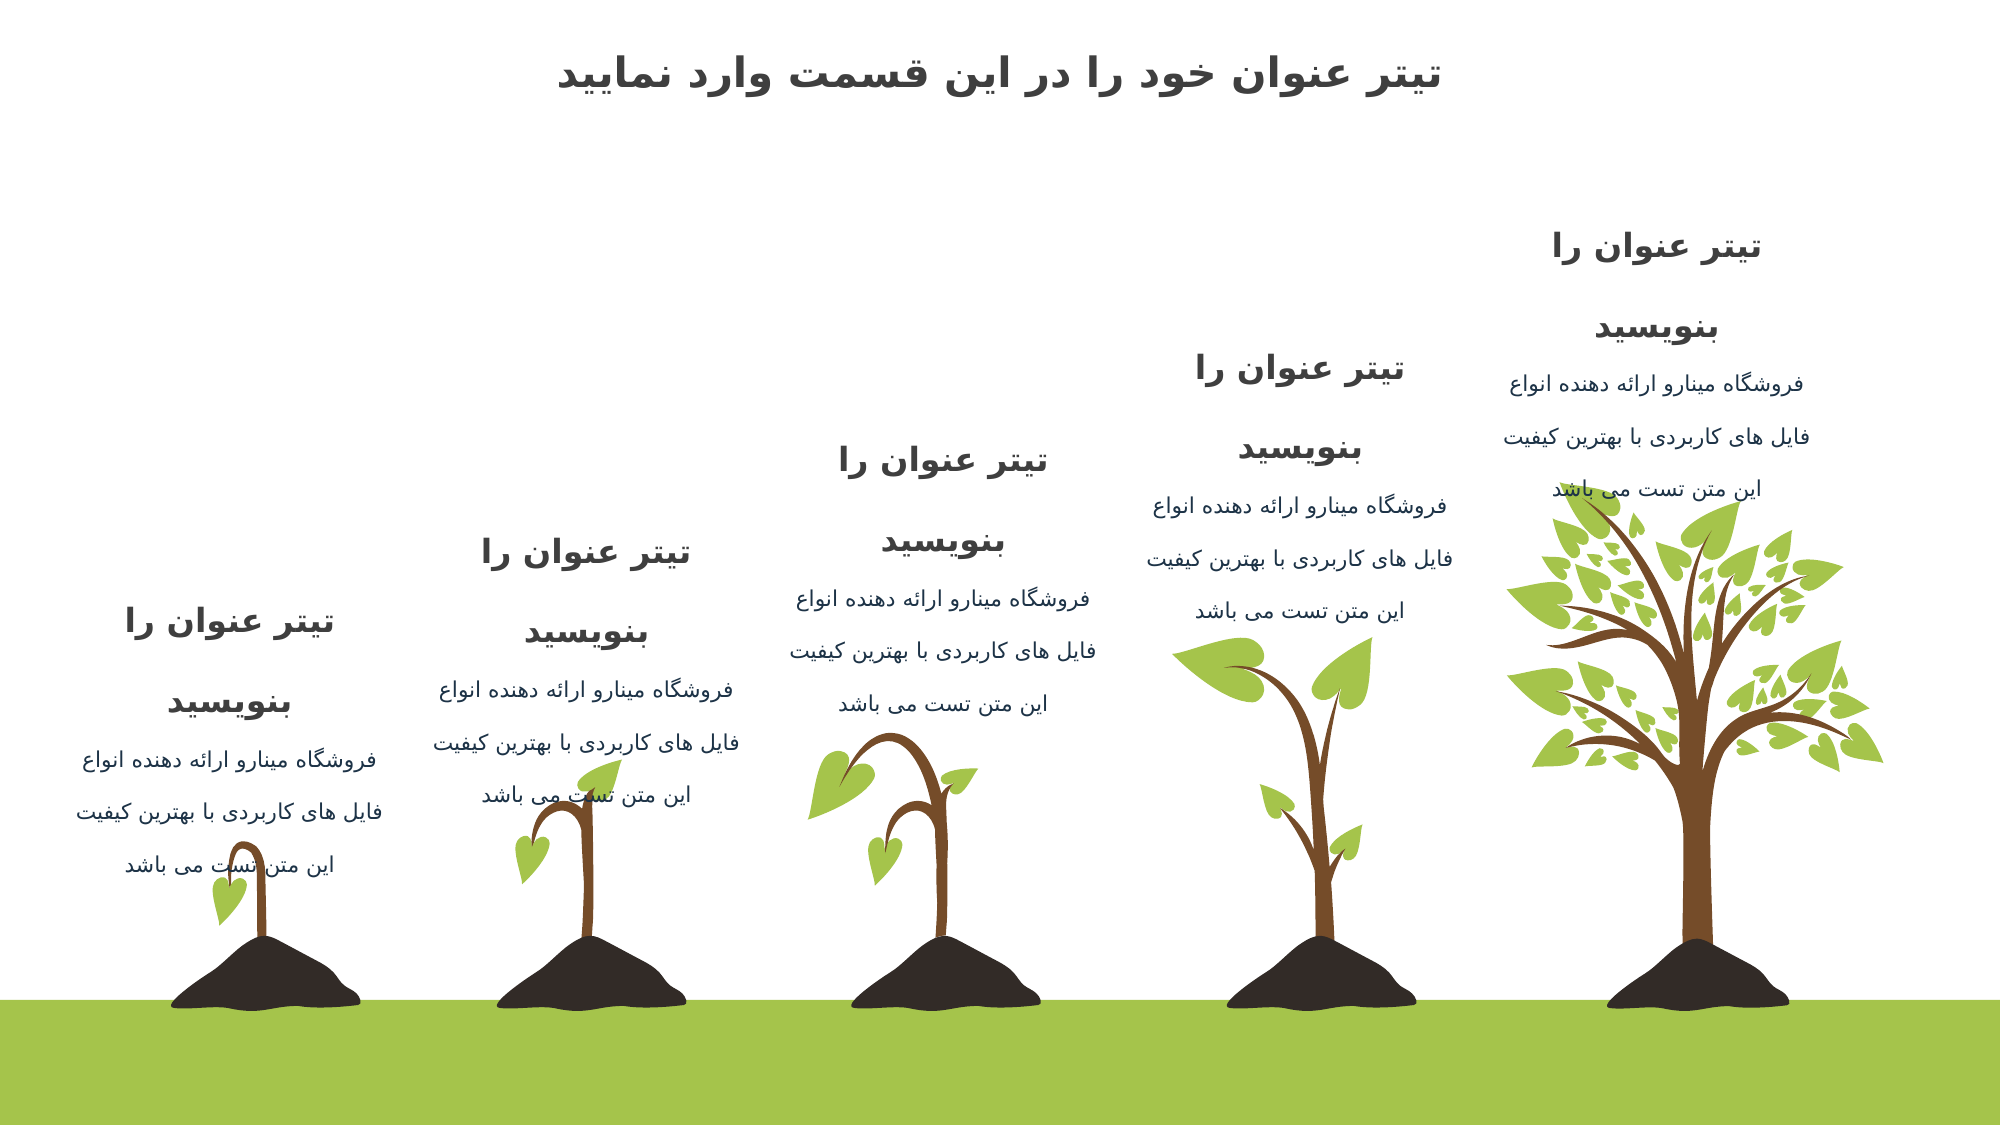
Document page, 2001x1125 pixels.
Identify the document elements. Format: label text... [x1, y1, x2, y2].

text_box [0, 999, 2000, 1125]
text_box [170, 841, 361, 1011]
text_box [496, 759, 687, 1011]
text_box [807, 732, 1041, 1011]
text_box تیتر عنوان را بنویسید فروشگاه مینارو ارائه دهنده انواع فایل های کاربردی با بهترین کیفیت این متن تست می باشد [766, 391, 1120, 724]
text_box تیتر عنوان را بنویسید فروشگاه مینارو ارائه دهنده انواع فایل های کاربردی با بهترین کیفیت این متن تست می باشد [409, 482, 764, 815]
text_box تیتر عنوان خود را در این قسمت وارد نمایید [0, 13, 2000, 104]
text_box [1506, 482, 1884, 1011]
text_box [1172, 637, 1417, 1011]
text_box تیتر عنوان را بنویسید فروشگاه مینارو ارائه دهنده انواع فایل های کاربردی با بهترین کیفیت این متن تست می باشد [53, 552, 407, 885]
text_box تیتر عنوان را بنویسید فروشگاه مینارو ارائه دهنده انواع فایل های کاربردی با بهترین کیفیت این متن تست می باشد [1123, 298, 1477, 631]
text_box تیتر عنوان را بنویسید فروشگاه مینارو ارائه دهنده انواع فایل های کاربردی با بهترین کیفیت این متن تست می باشد [1480, 176, 1834, 509]
